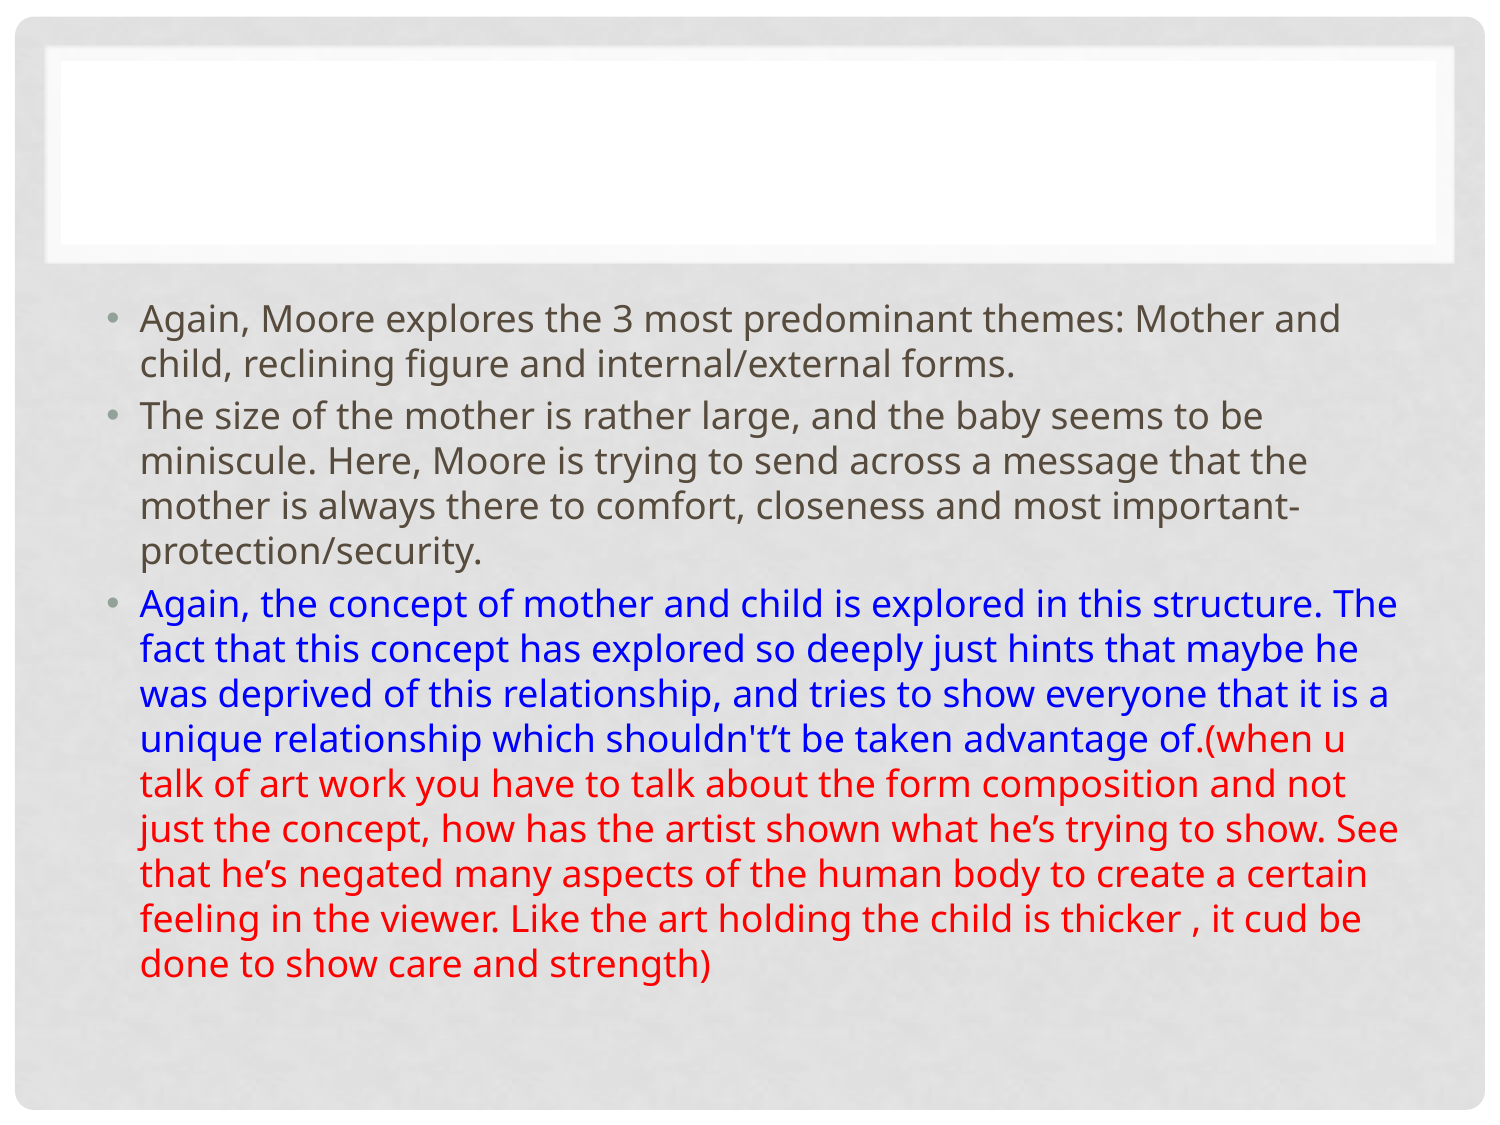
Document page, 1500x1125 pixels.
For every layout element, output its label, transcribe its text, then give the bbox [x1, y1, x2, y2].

list Again, Moore explores the 3 most predominant themes: Mother and child, reclining figure and internal/external forms. The size of the mother is rather large, and the baby seems to be miniscule. Here, Moore is trying to send across a message that the mother is always there to comfort, closeness and most important- protection/security. Again, the concept of mother and child is explored in this structure. The fact that this concept has explored so deeply just hints that maybe he was deprived of this relationship, and tries to show everyone that it is a unique relationship which shouldn't’t be taken advantage of.(when u talk of art work you have to talk about the form composition and not just the concept, how has the artist shown what he’s trying to show. See that he’s negated many aspects of the human body to create a certain feeling in the viewer. Like the art holding the child is thicker , it cud be done to show care and strength) [75, 287, 1425, 1005]
